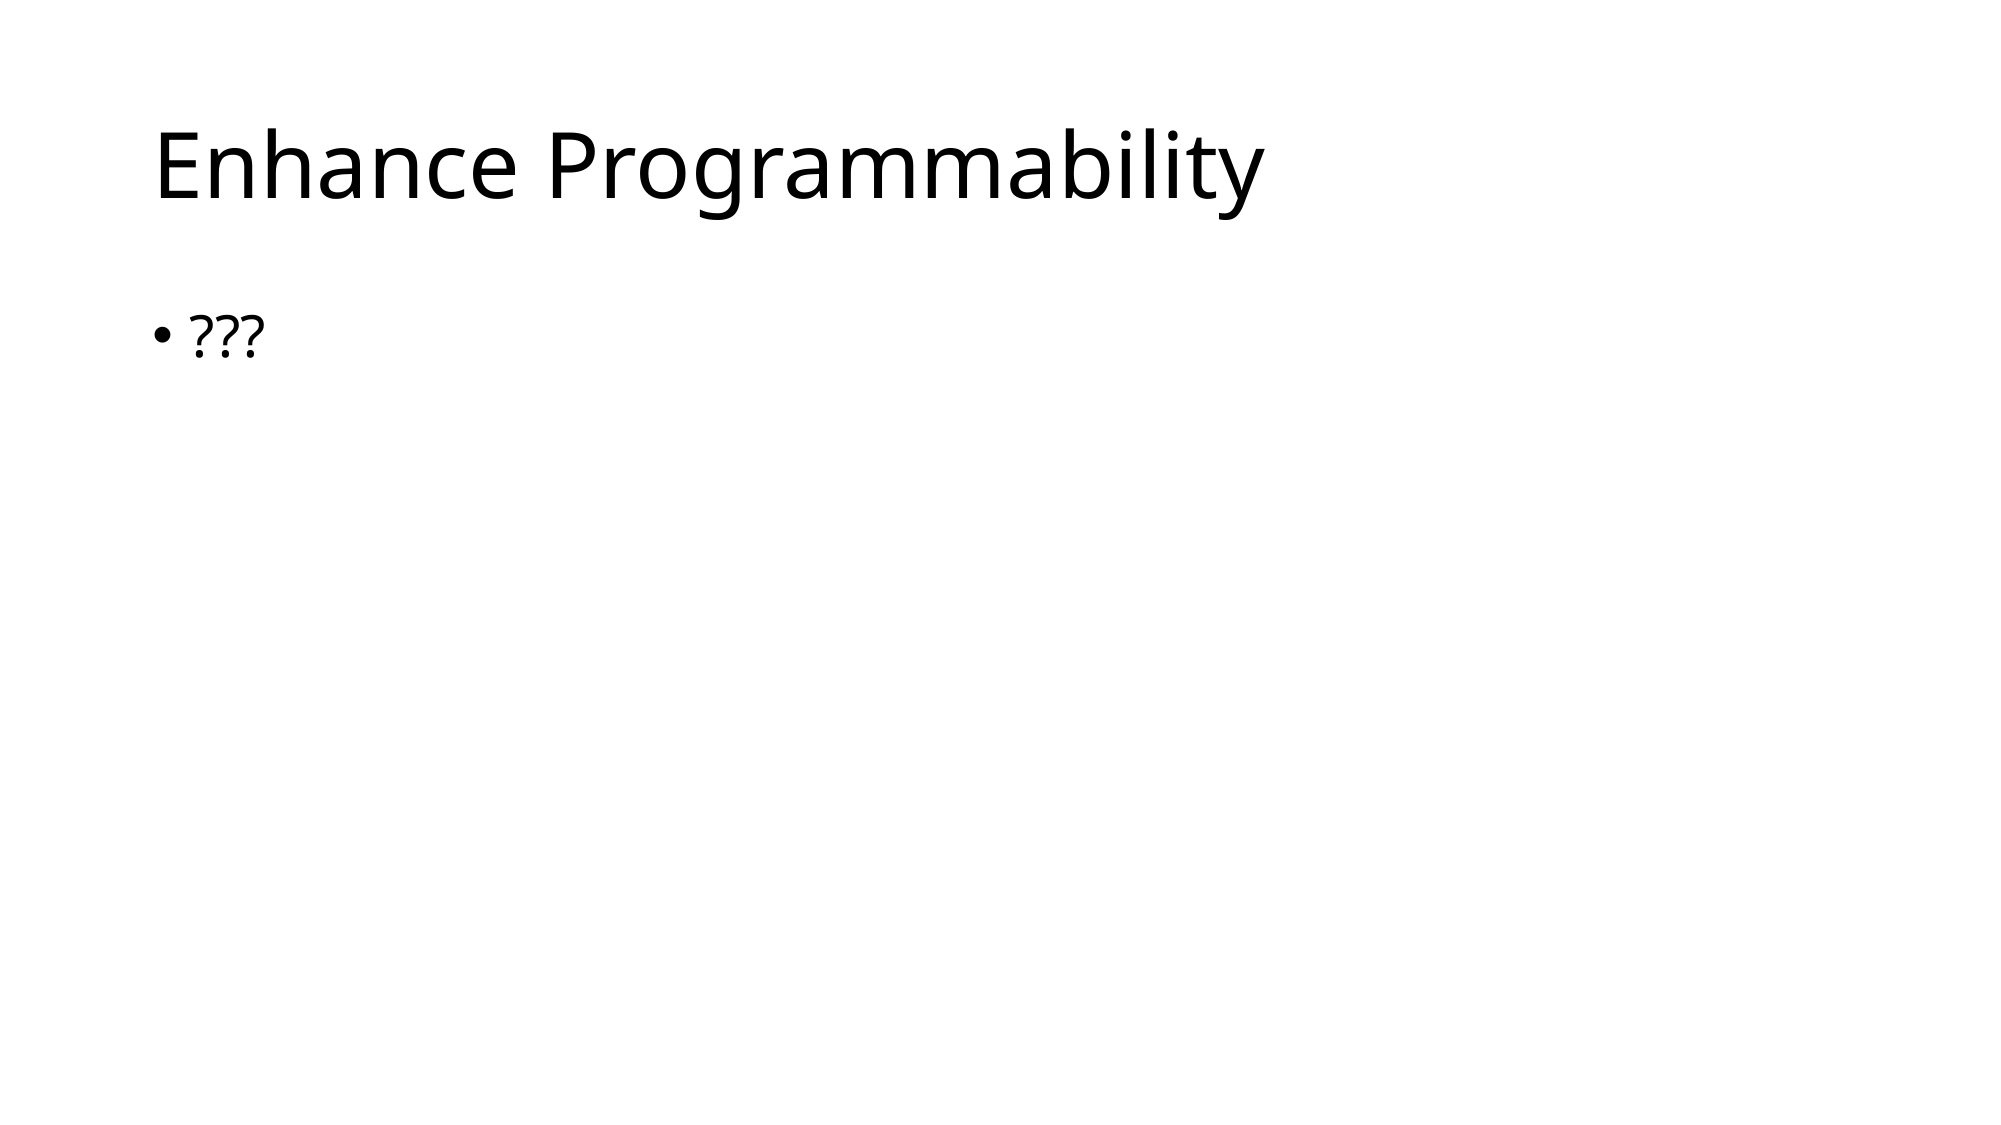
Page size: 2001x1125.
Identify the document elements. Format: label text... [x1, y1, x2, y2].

list ??? [137, 299, 1863, 1014]
title Enhance Programmability [137, 59, 1863, 278]
